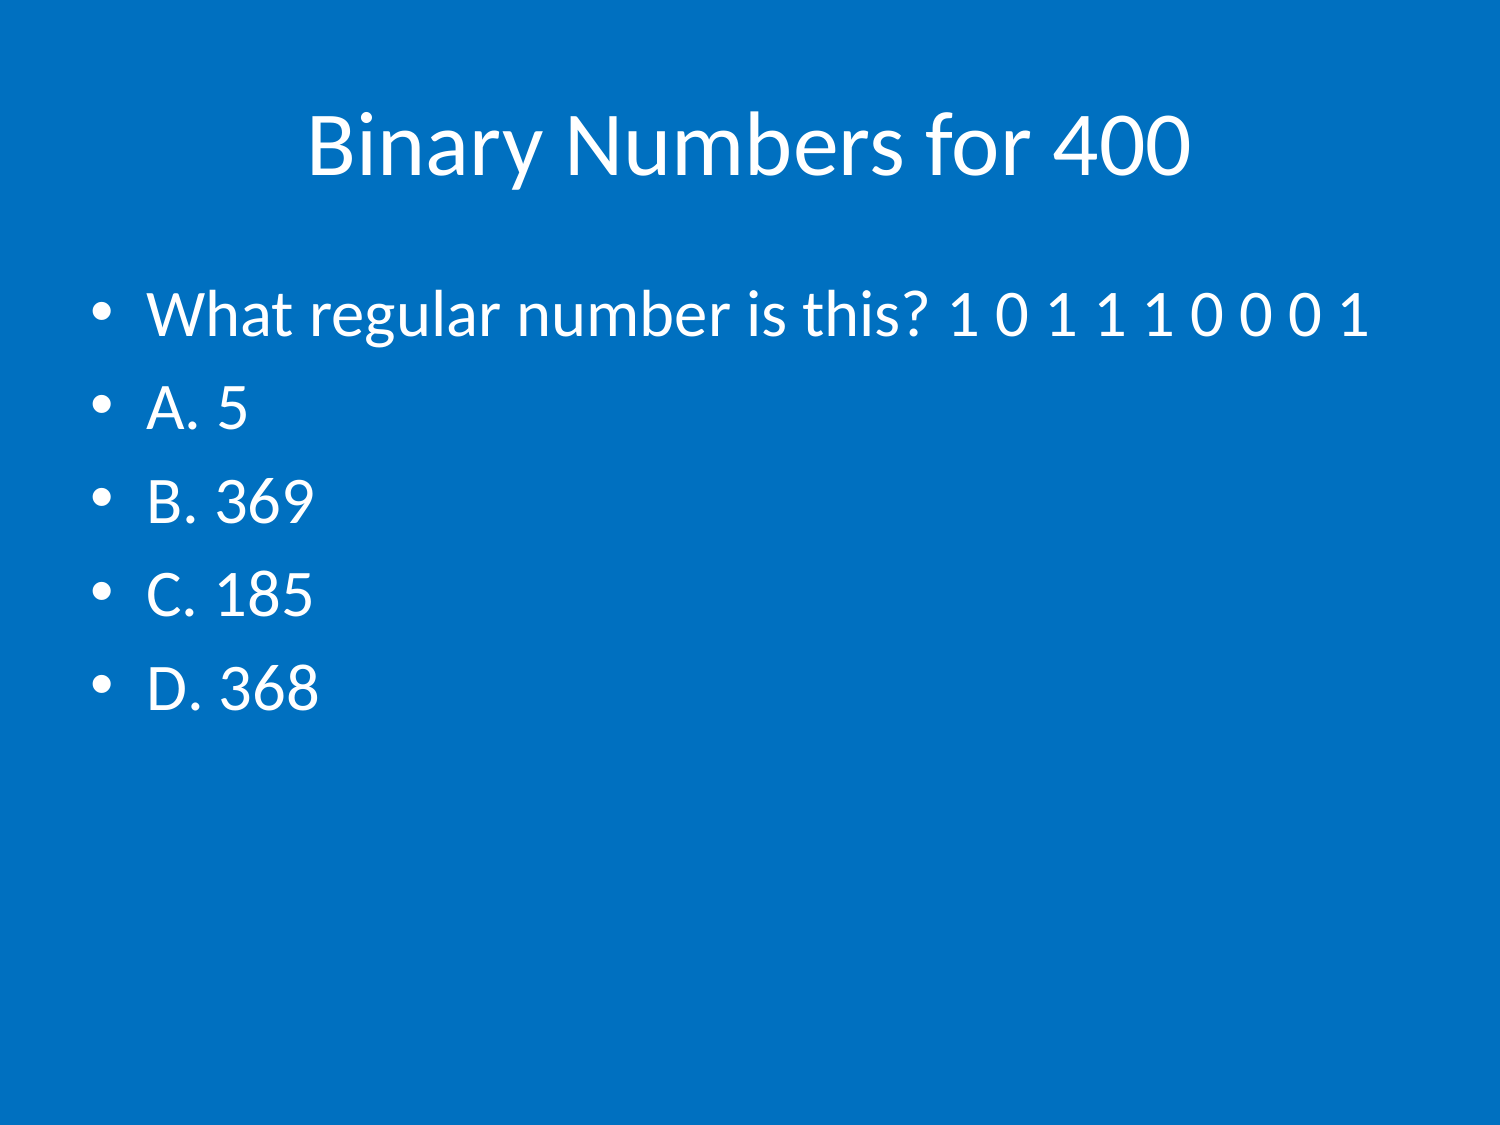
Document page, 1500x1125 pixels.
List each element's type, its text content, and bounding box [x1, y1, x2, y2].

title Binary Numbers for 400 [75, 45, 1425, 233]
list What regular number is this? 1 0 1 1 1 0 0 0 1 A. 5 B. 369 C. 185 D. 368 [75, 262, 1425, 1005]
